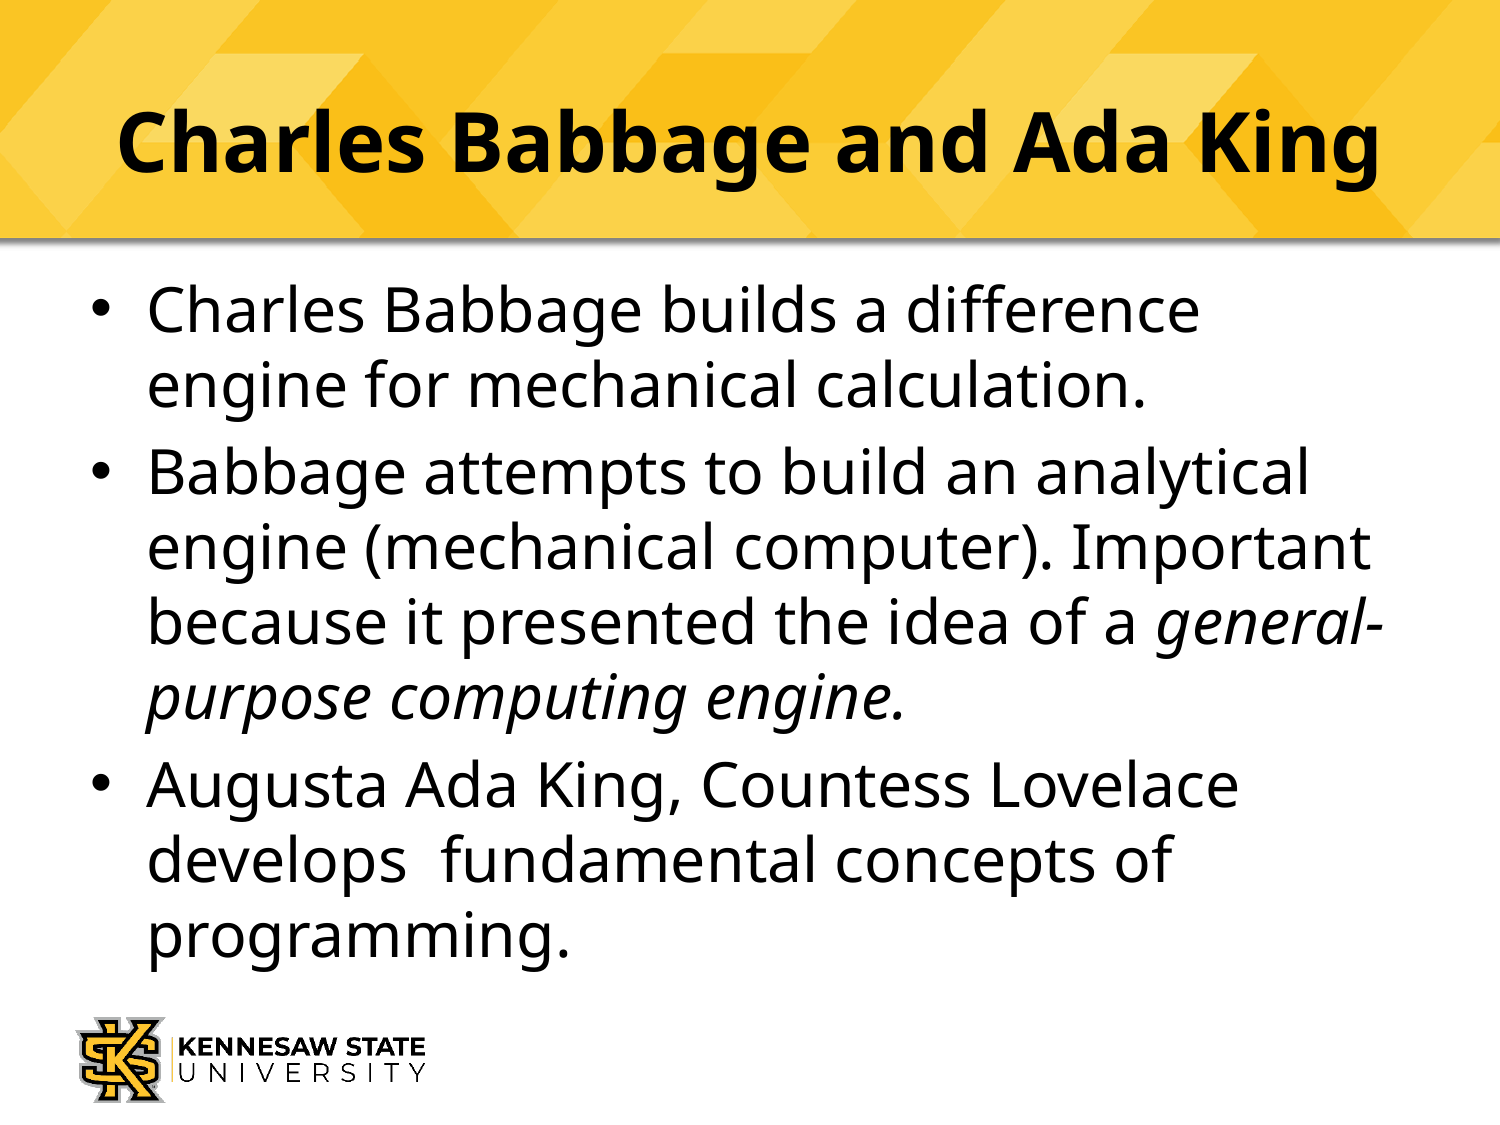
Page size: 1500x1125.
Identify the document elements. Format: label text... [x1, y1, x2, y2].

title Charles Babbage and Ada King [75, 45, 1425, 233]
list Charles Babbage builds a difference engine for mechanical calculation. Babbage attempts to build an analytical engine (mechanical computer). Important because it presented the idea of a general-purpose computing engine. Augusta Ada King, Countess Lovelace develops fundamental concepts of programming. [75, 262, 1425, 1005]
picture [0, 0, 1500, 251]
picture [75, 1017, 425, 1103]
